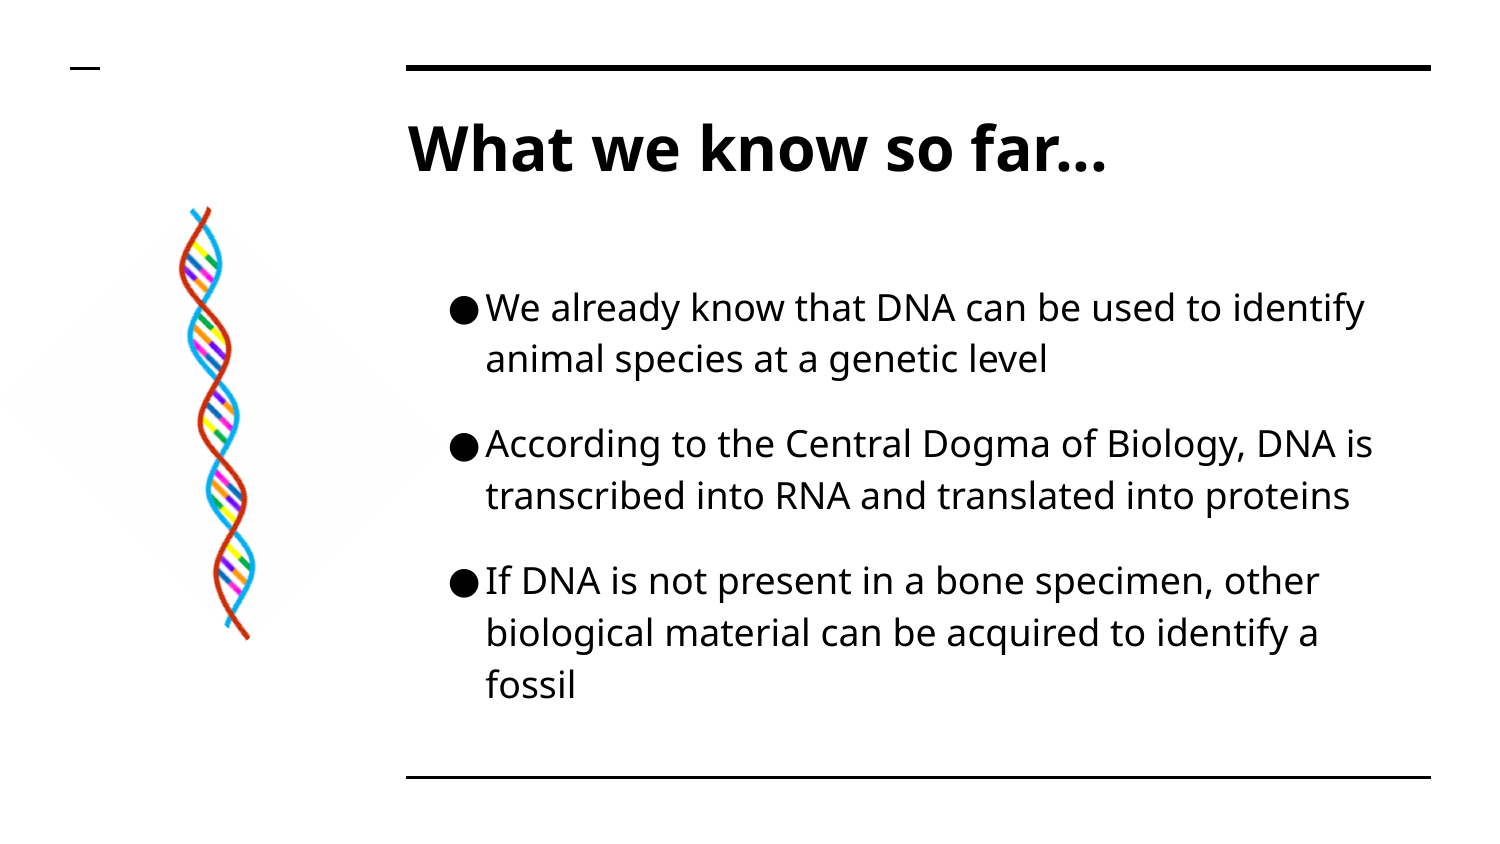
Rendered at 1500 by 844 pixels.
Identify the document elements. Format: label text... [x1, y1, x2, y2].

list We already know that DNA can be used to identify animal species at a genetic level According to the Central Dogma of Biology, DNA is transcribed into RNA and translated into proteins If DNA is not present in a bone specimen, other biological material can be acquired to identify a fossil [395, 261, 1433, 755]
title What we know so far... [393, 94, 1431, 199]
picture [2, 201, 443, 643]
